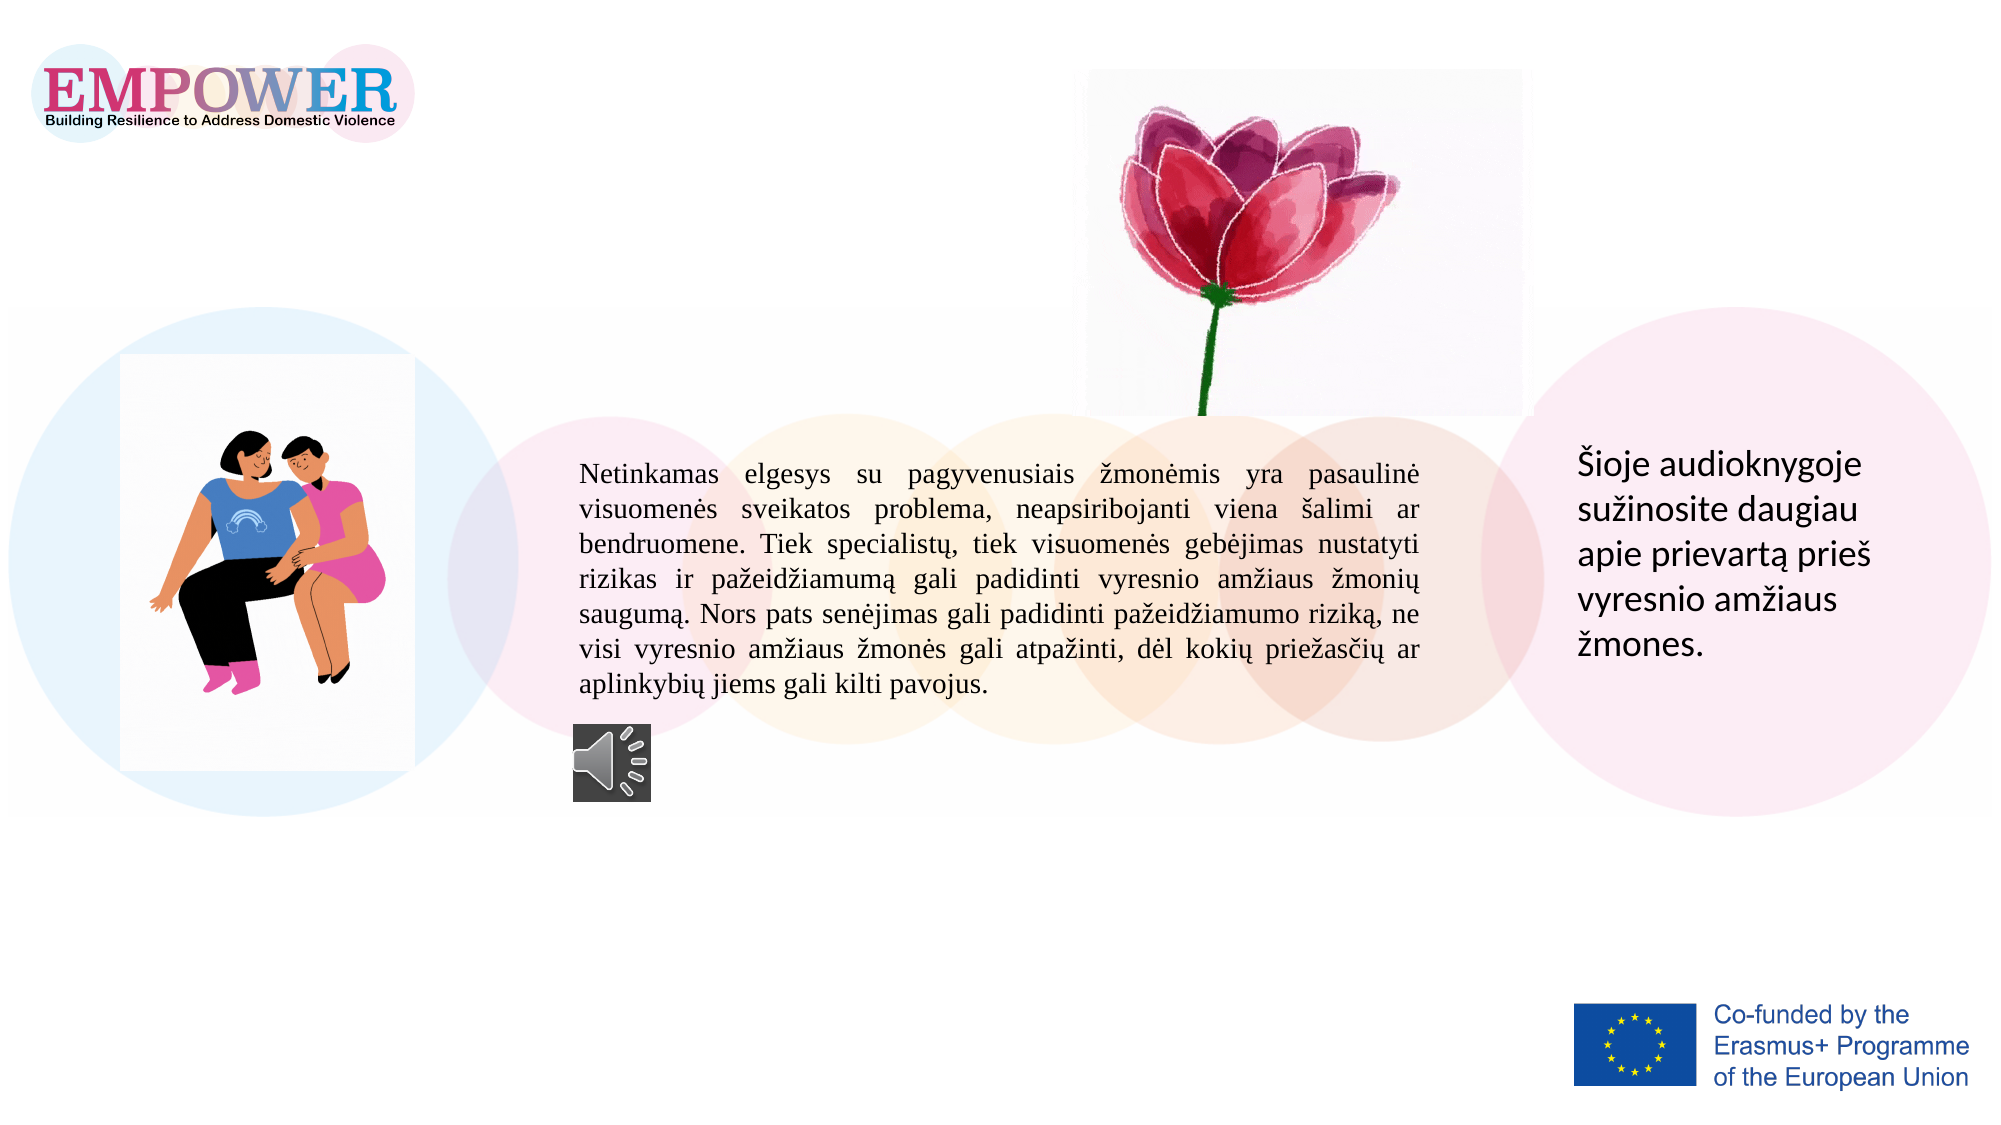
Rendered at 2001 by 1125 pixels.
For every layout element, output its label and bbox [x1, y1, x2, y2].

text_box [1550, 979, 2000, 1109]
picture [31, 44, 415, 143]
picture [8, 69, 1992, 817]
